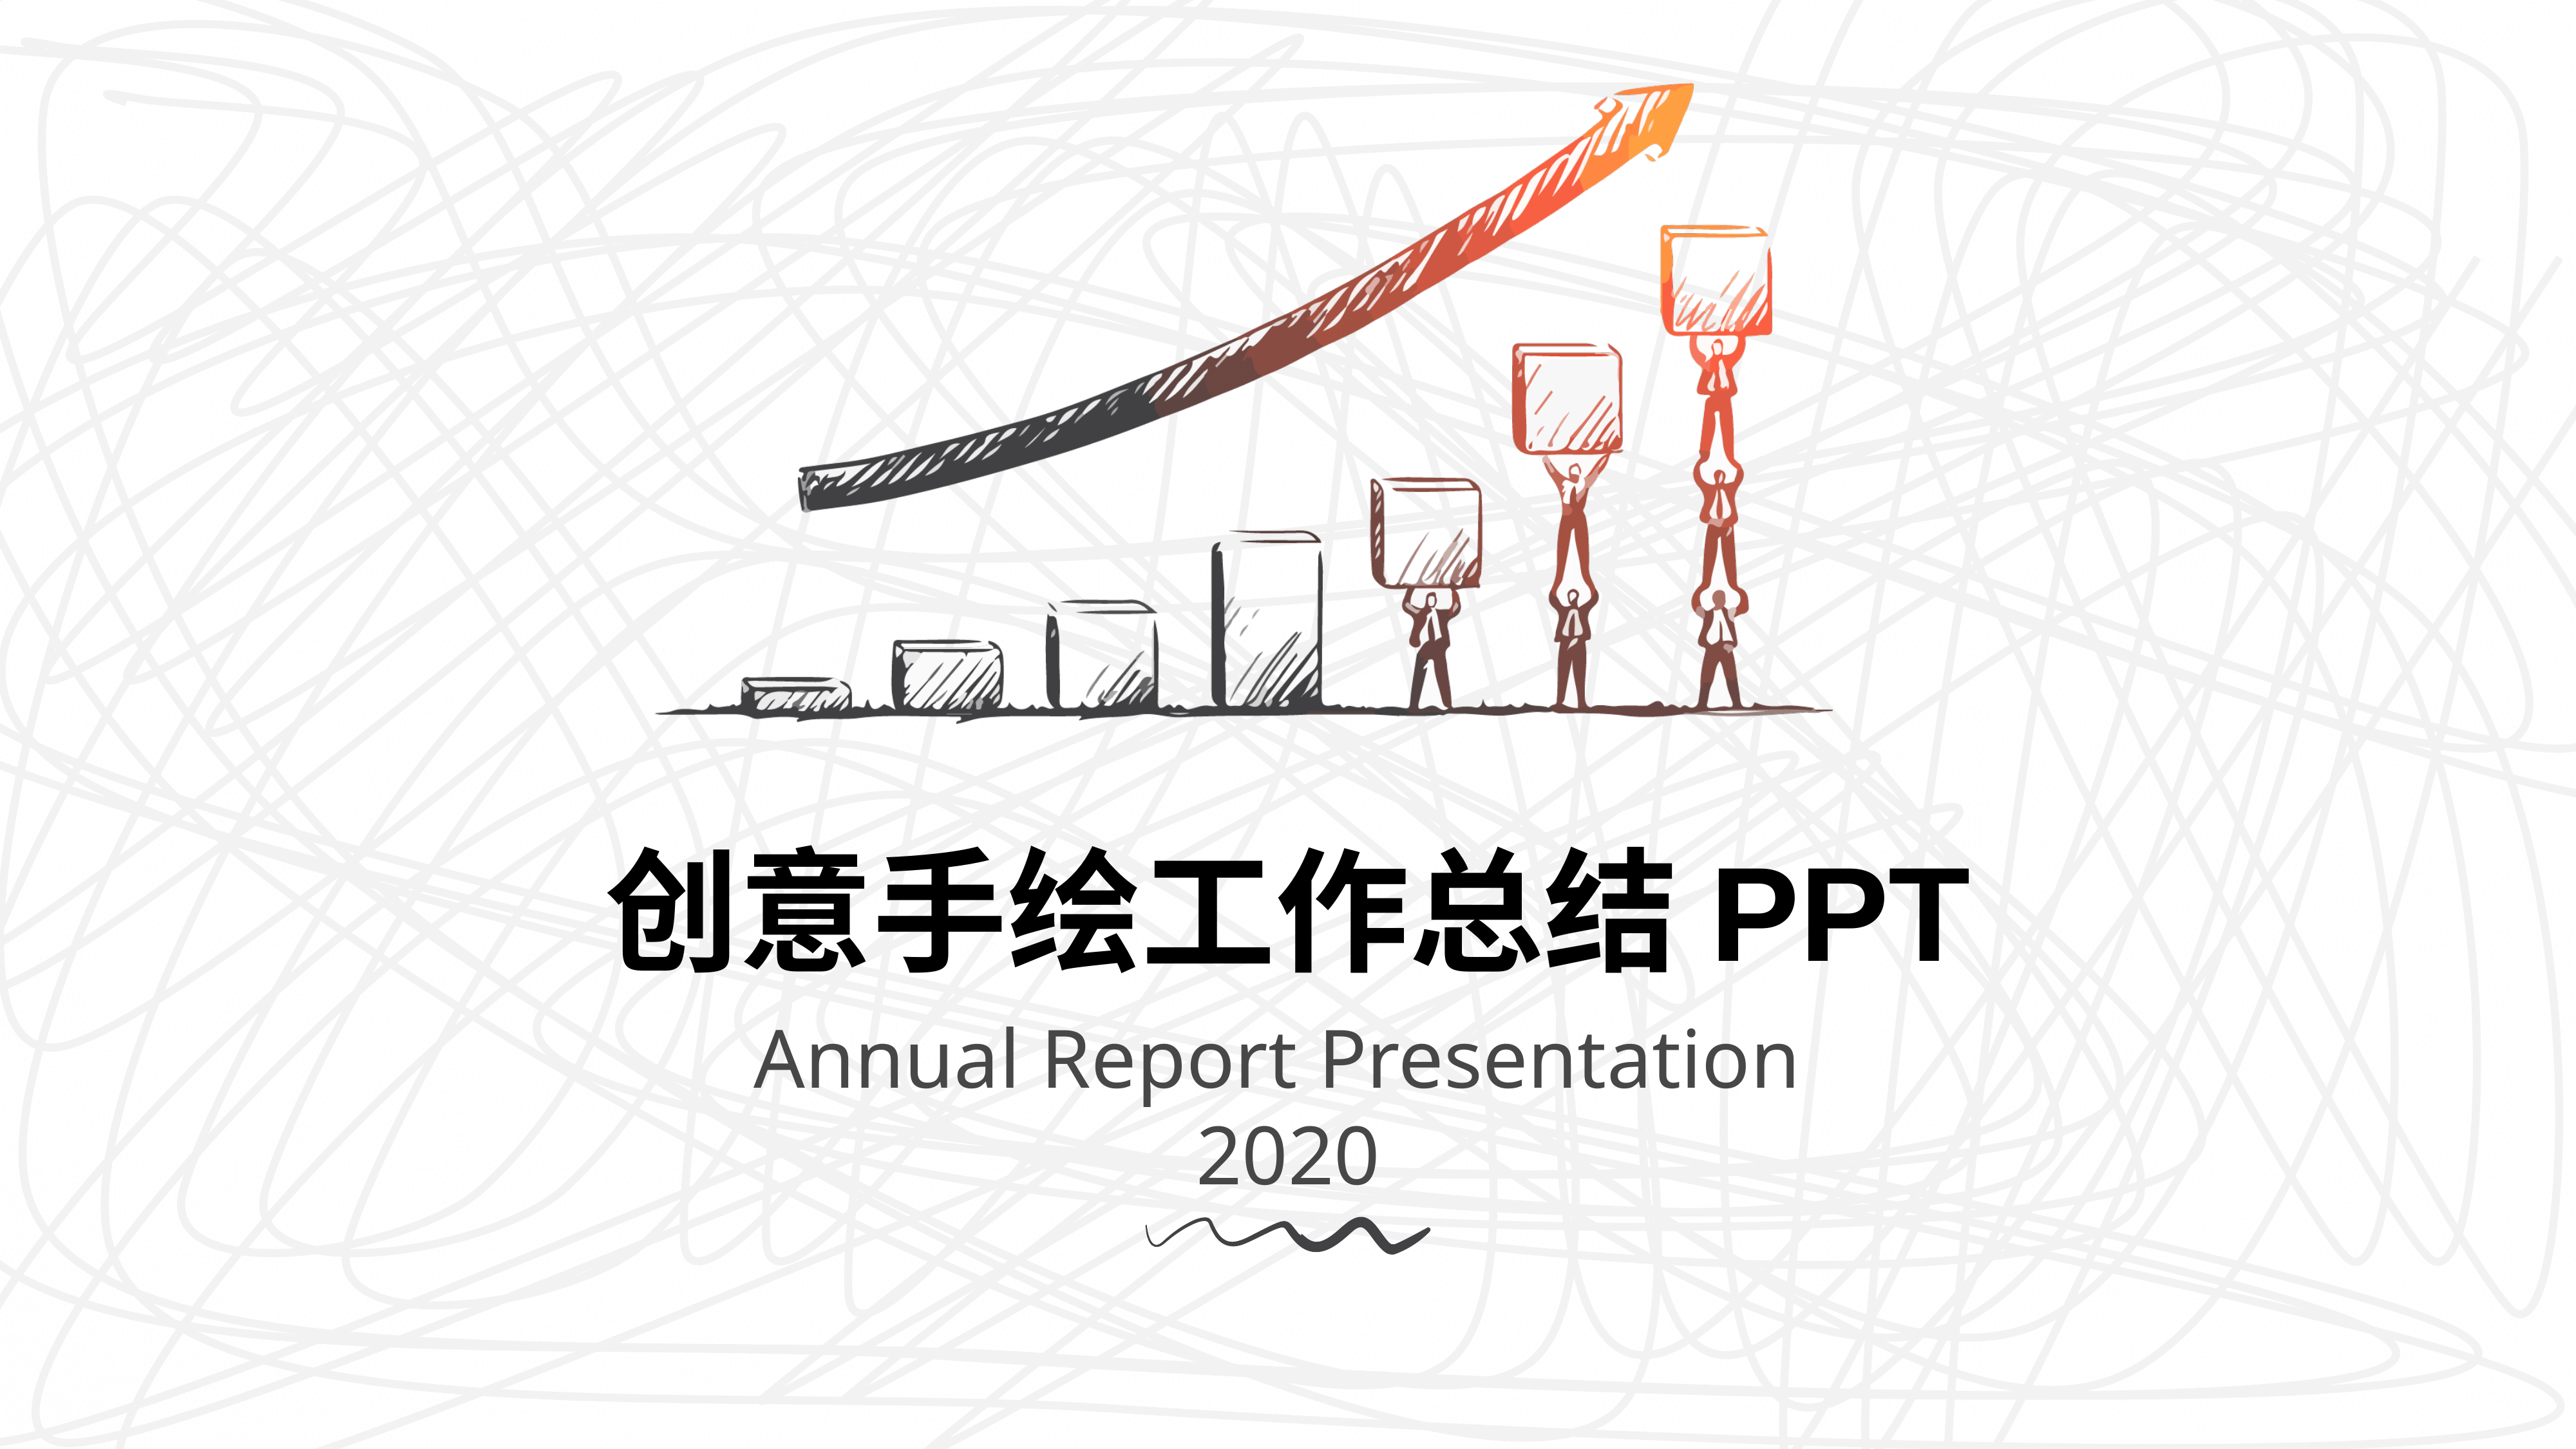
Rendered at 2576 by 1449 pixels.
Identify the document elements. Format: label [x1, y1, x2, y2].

text_box [0, 0, 2576, 1449]
picture [654, 83, 1833, 725]
